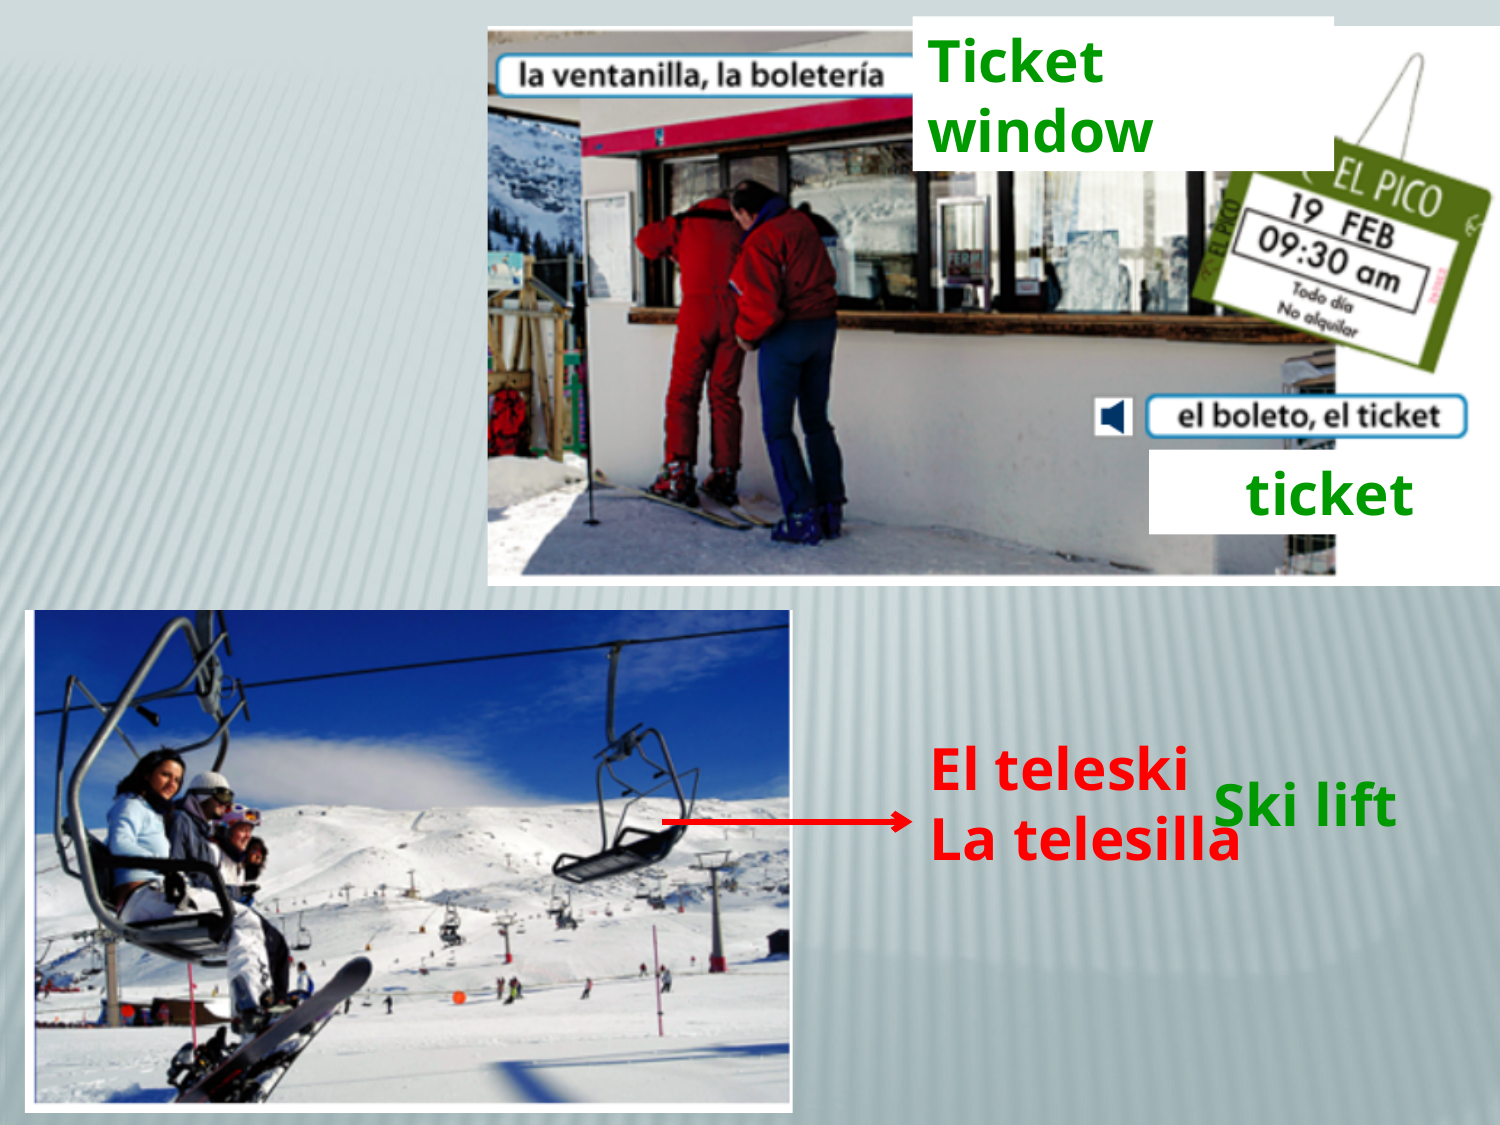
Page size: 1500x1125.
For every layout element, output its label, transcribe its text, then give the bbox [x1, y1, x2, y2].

text_box El teleski La telesilla [914, 724, 1331, 880]
text_box Ski lift [1199, 760, 1462, 846]
picture [487, 25, 1500, 586]
text_box Ticket window [912, 16, 1335, 24]
picture [24, 609, 793, 1113]
